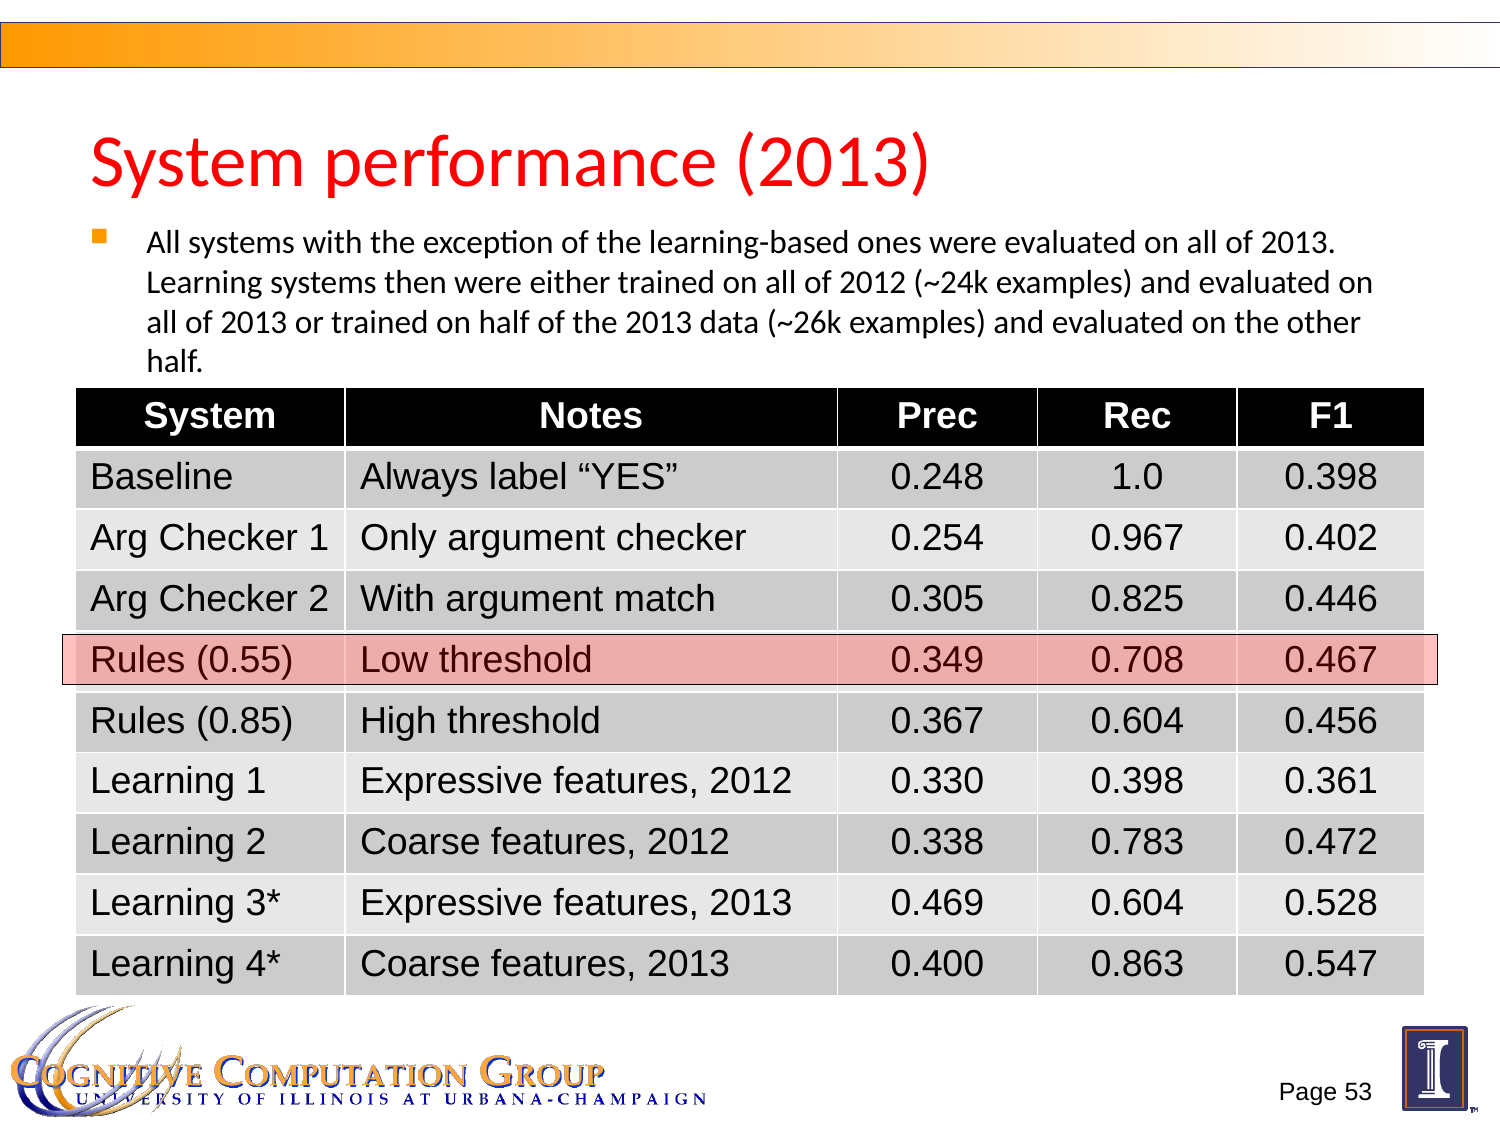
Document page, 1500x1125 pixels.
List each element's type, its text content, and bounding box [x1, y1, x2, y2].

table_cell 0.472 [1238, 814, 1424, 873]
table_cell Learning 4* [76, 936, 344, 995]
table_cell 0.825 [1038, 571, 1236, 630]
slide_number Page 53 [1237, 1074, 1388, 1113]
table_cell 0.528 [1238, 875, 1424, 934]
table_cell 0.338 [838, 814, 1037, 873]
table_cell 0.469 [838, 875, 1037, 934]
table_header System [76, 388, 344, 446]
table_cell Arg Checker 2 [76, 571, 344, 630]
table_cell Coarse features, 2013 [346, 936, 837, 995]
table_header Prec [838, 388, 1037, 446]
table_cell 0.783 [1038, 814, 1236, 873]
table_cell 0.248 [838, 451, 1037, 508]
table_cell 0.349 [838, 685, 1037, 691]
table_cell Arg Checker 1 [76, 510, 344, 569]
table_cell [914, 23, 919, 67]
text_box [62, 634, 1438, 685]
table_cell Low threshold [346, 685, 837, 691]
table_cell Baseline [76, 451, 344, 508]
table_cell 0.305 [838, 571, 1037, 630]
table_cell 0.446 [1238, 571, 1424, 630]
table_cell 0.467 [1238, 685, 1424, 691]
table_cell High threshold [346, 693, 837, 752]
table_cell 0.967 [1038, 510, 1236, 569]
table_cell Learning 3* [76, 875, 344, 934]
table_cell Rules (0.55) [76, 685, 344, 691]
table_header Notes [346, 388, 837, 446]
table_cell 0.456 [1238, 693, 1424, 752]
picture [0, 1000, 713, 1125]
table_header Rec [1038, 388, 1236, 446]
table_cell 0.863 [1038, 936, 1236, 995]
table_cell Only argument checker [346, 510, 837, 569]
table_cell With argument match [346, 571, 837, 630]
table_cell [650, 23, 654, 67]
table_cell 0.398 [1038, 753, 1236, 812]
table_cell 0.330 [838, 753, 1037, 812]
table_header F1 [1238, 388, 1424, 446]
table_cell 0.398 [1238, 451, 1424, 508]
table_cell 0.367 [838, 693, 1037, 752]
table_cell Learning 1 [76, 753, 344, 812]
table_cell Expressive features, 2013 [346, 875, 837, 934]
table_cell 0.400 [838, 936, 1037, 995]
table_cell Always label “YES” [346, 451, 837, 508]
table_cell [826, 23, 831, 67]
table_cell 0.254 [838, 510, 1037, 569]
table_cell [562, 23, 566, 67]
table_cell 0.361 [1238, 753, 1424, 812]
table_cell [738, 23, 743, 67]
text_box All systems with the exception of the learning-based ones were evaluated on all of 2013. Learning systems then were either trained on all of 2012 (~24k examples) and evaluated on all of 2013 or trained on half of the 2013 data (~26k examples) and evaluated on the other half. [74, 212, 1425, 350]
title System performance (2013) [75, 75, 1425, 212]
table_cell Learning 2 [76, 814, 344, 873]
table_cell Rules (0.85) [76, 693, 344, 752]
table_cell Expressive features, 2012 [346, 753, 837, 812]
table_cell 0.604 [1038, 693, 1236, 752]
table_cell 0.604 [1038, 875, 1236, 934]
table_cell 0.402 [1238, 510, 1424, 569]
table_cell 0.547 [1238, 936, 1424, 995]
table_cell 0.708 [1038, 685, 1236, 691]
table_cell 1.0 [1038, 451, 1236, 508]
table_cell Coarse features, 2012 [346, 814, 837, 873]
